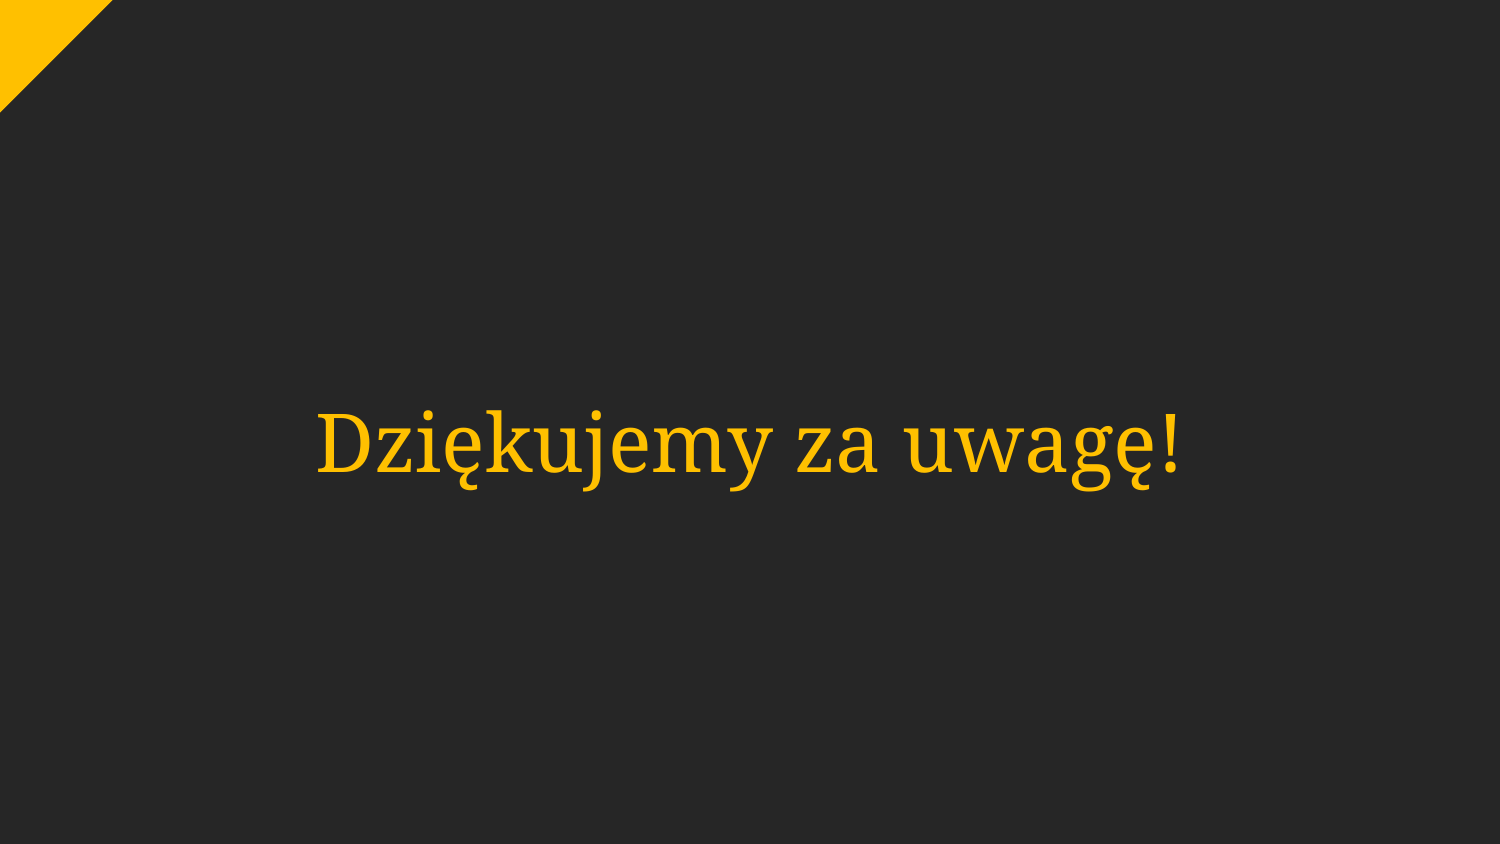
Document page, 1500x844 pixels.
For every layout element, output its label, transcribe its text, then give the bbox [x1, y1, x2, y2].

text_box [0, 0, 113, 113]
text_box Dziękujemy za uwagę! [1, 385, 1499, 495]
